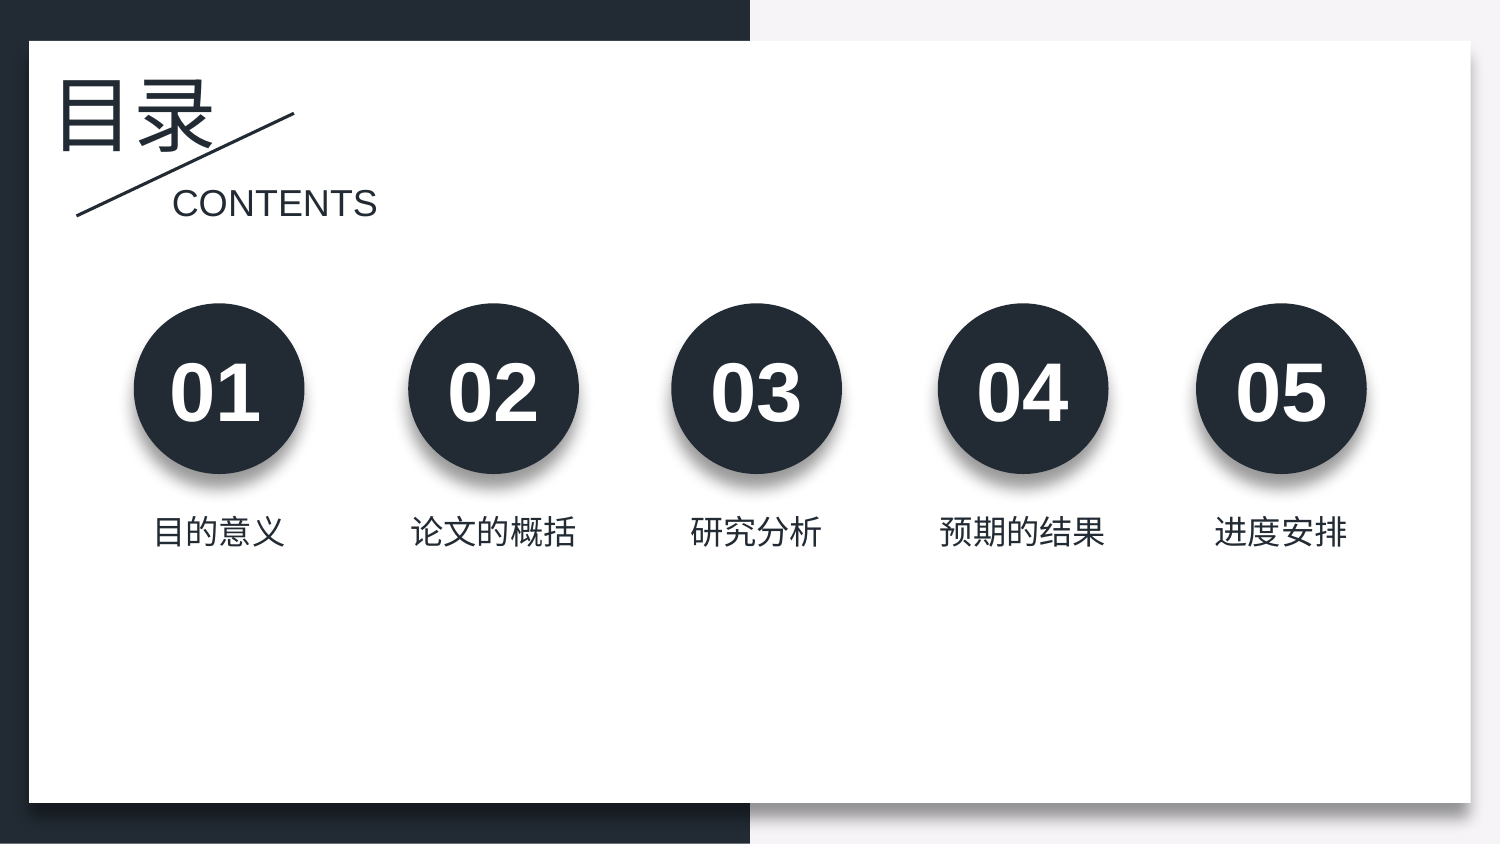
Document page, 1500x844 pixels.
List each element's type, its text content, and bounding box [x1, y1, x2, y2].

text_box 目录 [35, 55, 232, 170]
text_box 05 [1220, 330, 1343, 446]
text_box 03 [695, 330, 818, 446]
text_box CONTENTS [157, 171, 394, 231]
text_box 论文的概括 [395, 503, 592, 559]
text_box [407, 302, 580, 476]
text_box [132, 302, 306, 476]
text_box 目的意义 [137, 503, 301, 559]
text_box 研究分析 [675, 503, 838, 559]
text_box [1195, 302, 1368, 476]
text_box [76, 113, 294, 216]
text_box [936, 302, 1110, 476]
text_box 预期的结果 [925, 503, 1122, 559]
text_box 01 [154, 330, 277, 446]
text_box 04 [961, 330, 1085, 446]
text_box 02 [432, 330, 555, 446]
text_box 进度安排 [1199, 503, 1363, 559]
text_box [670, 302, 844, 476]
